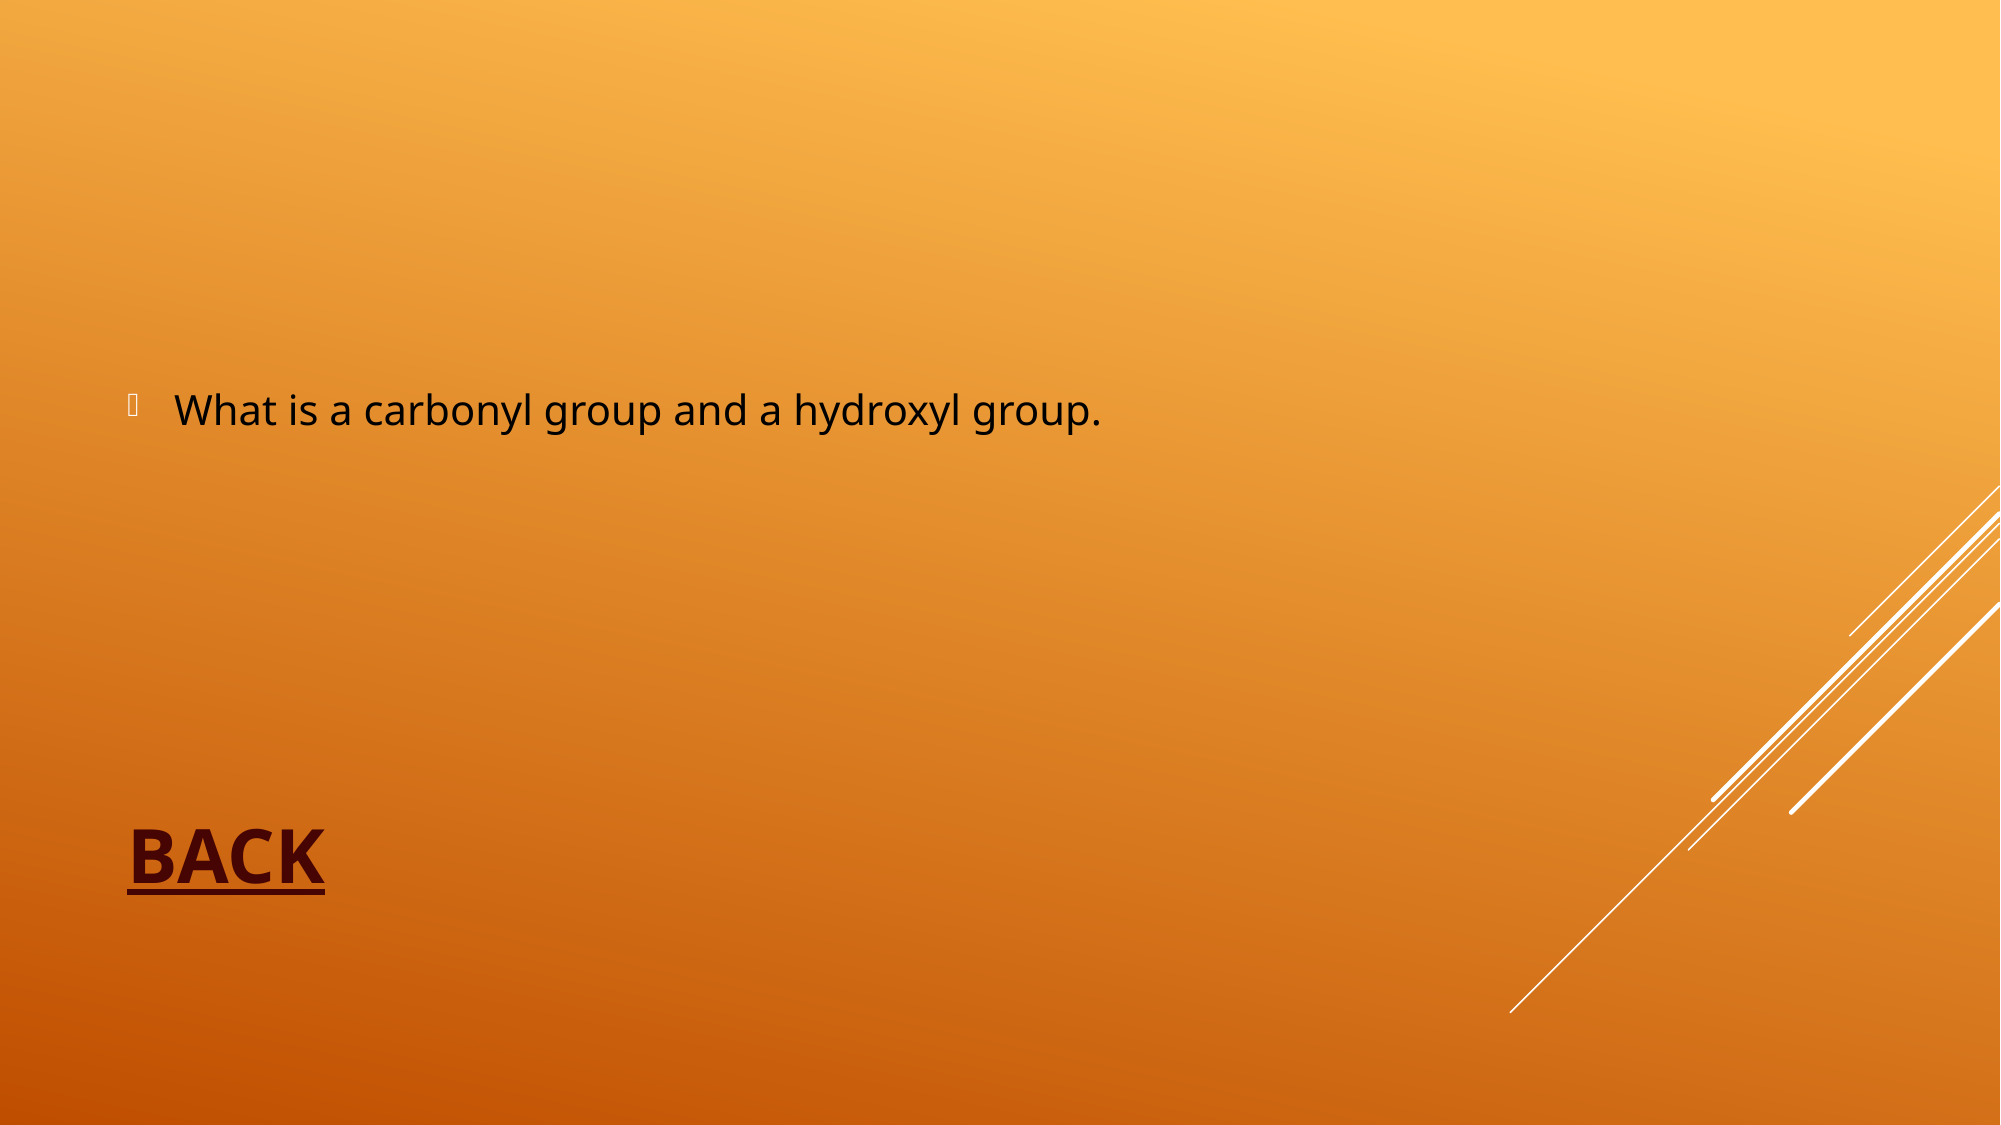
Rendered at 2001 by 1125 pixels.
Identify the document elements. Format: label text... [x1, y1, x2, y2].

title Back [112, 736, 1513, 984]
list What is a carbonyl group and a hydroxyl group. [112, 112, 1513, 706]
